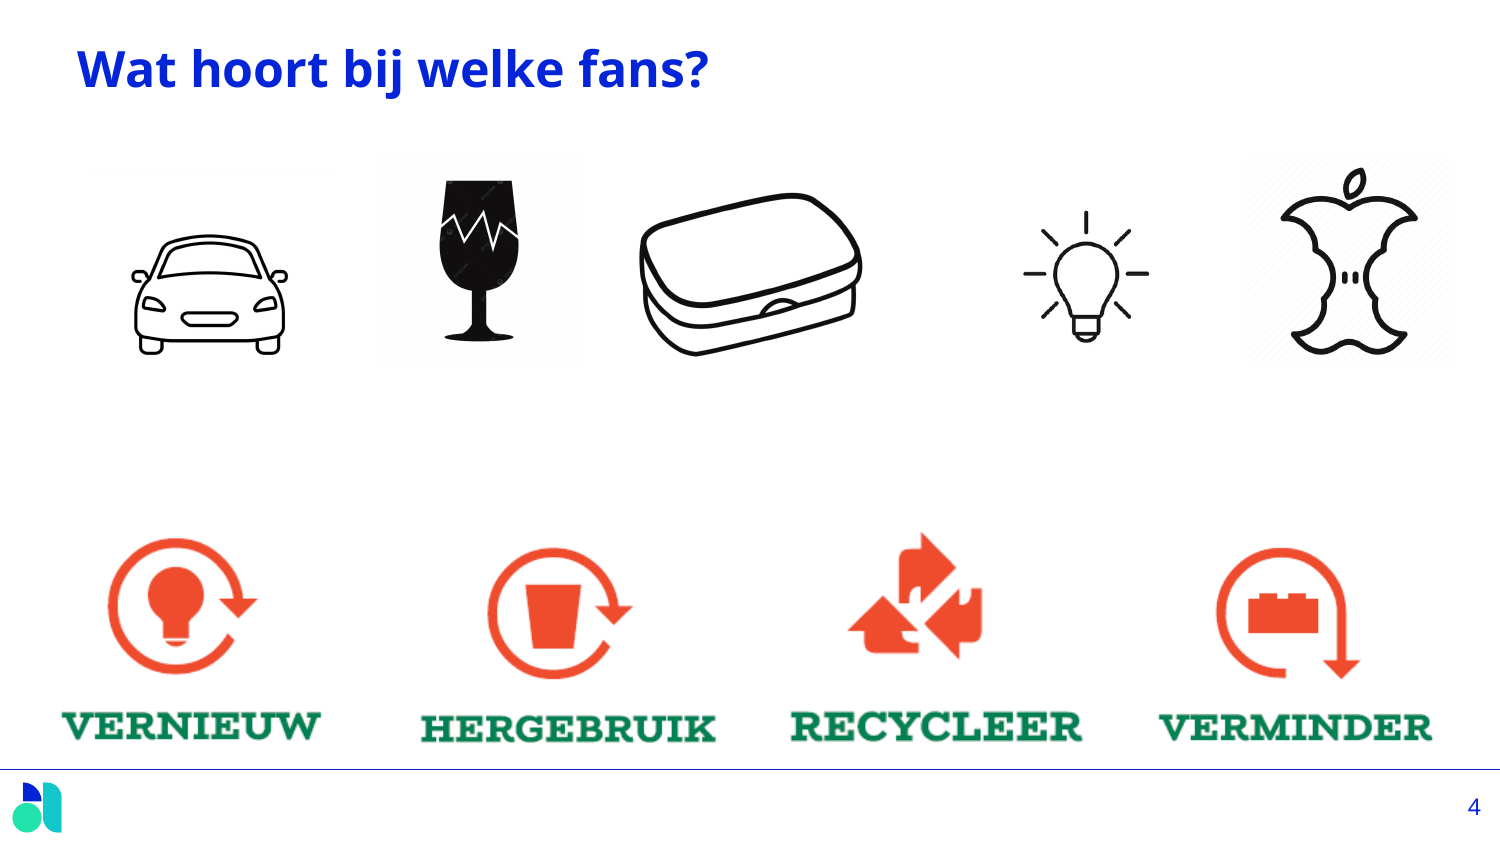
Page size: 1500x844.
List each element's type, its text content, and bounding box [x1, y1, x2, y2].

picture [373, 156, 584, 366]
picture [10, 781, 64, 834]
picture [1244, 156, 1455, 366]
slide_number ‹#› [1406, 777, 1497, 839]
picture [381, 526, 737, 754]
picture [28, 530, 354, 758]
picture [992, 184, 1181, 366]
picture [1131, 529, 1472, 766]
text_box Wat hoort bij welke fans? [63, 22, 1203, 113]
picture [636, 184, 864, 366]
picture [764, 521, 1105, 759]
picture [83, 168, 337, 421]
